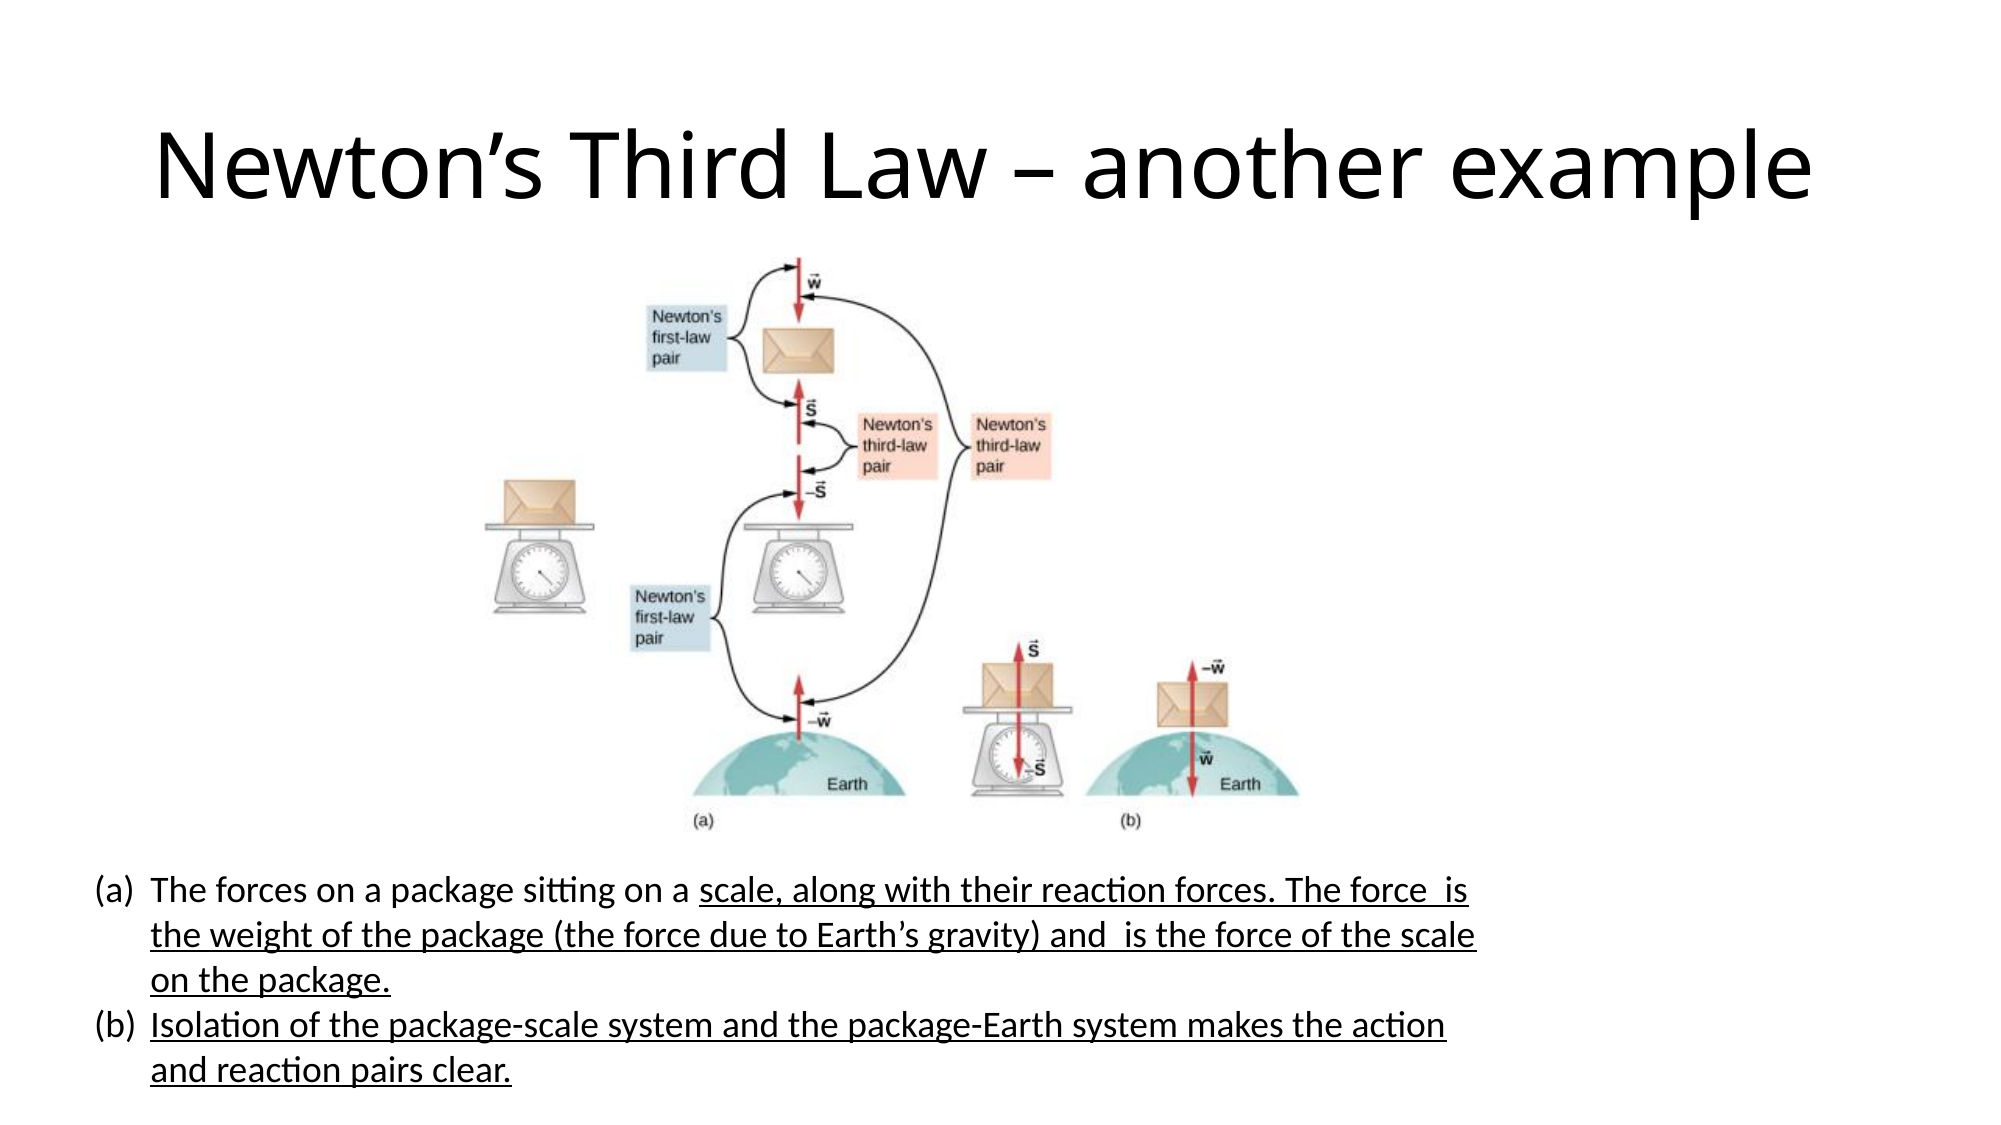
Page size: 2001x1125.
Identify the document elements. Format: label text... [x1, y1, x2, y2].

title Newton’s Third Law – another example [137, 59, 1863, 278]
picture [231, 257, 1554, 832]
